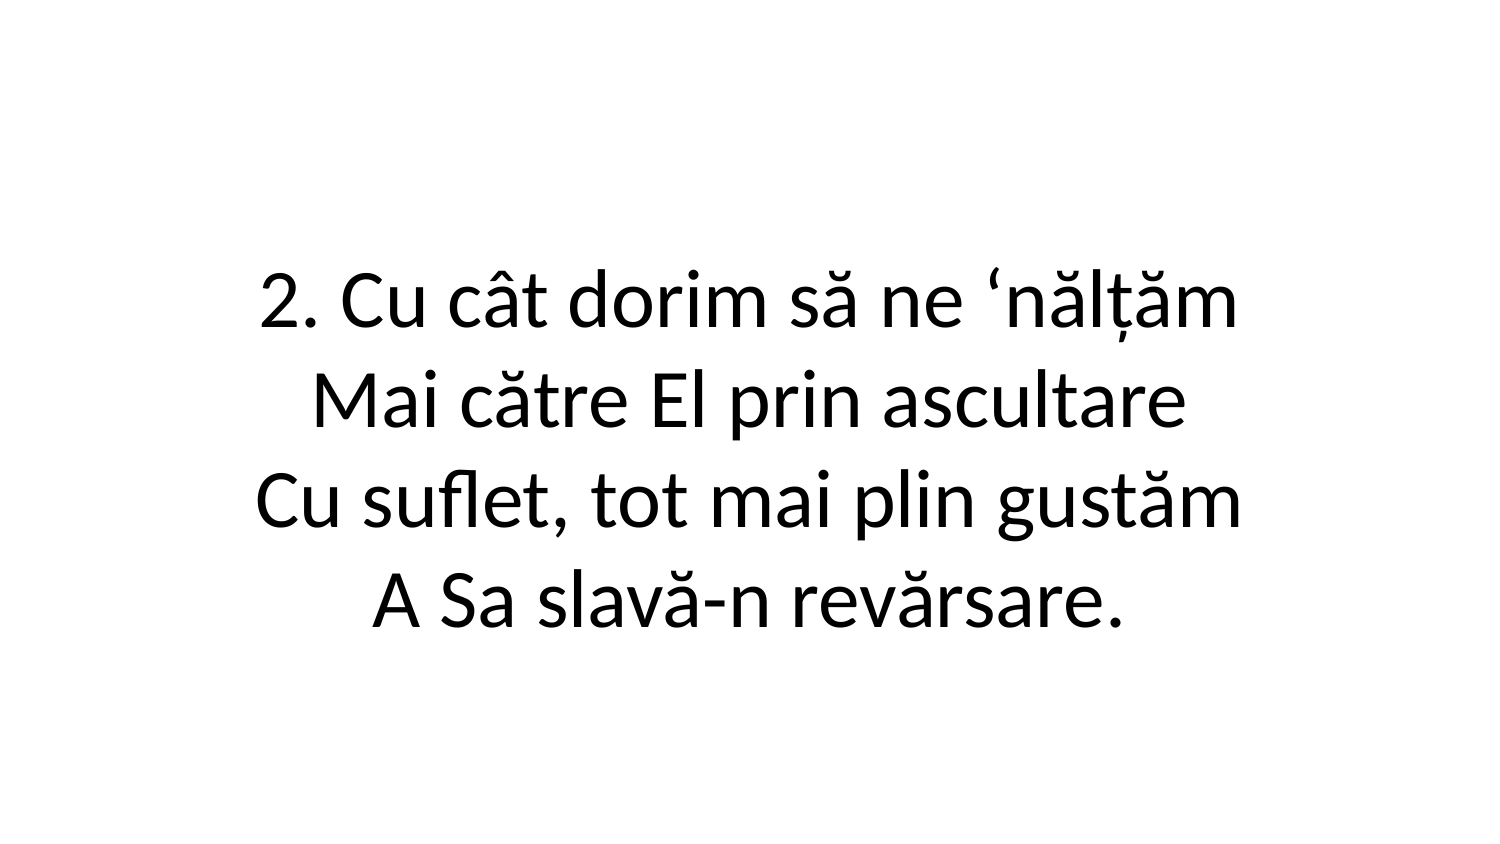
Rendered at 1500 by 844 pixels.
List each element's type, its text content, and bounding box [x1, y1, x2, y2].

text_box 2. Cu cât dorim să ne ‘nălțăm Mai către El prin ascultare Cu suflet, tot mai plin gustăm A Sa slavă-n revărsare. [240, 192, 1260, 652]
